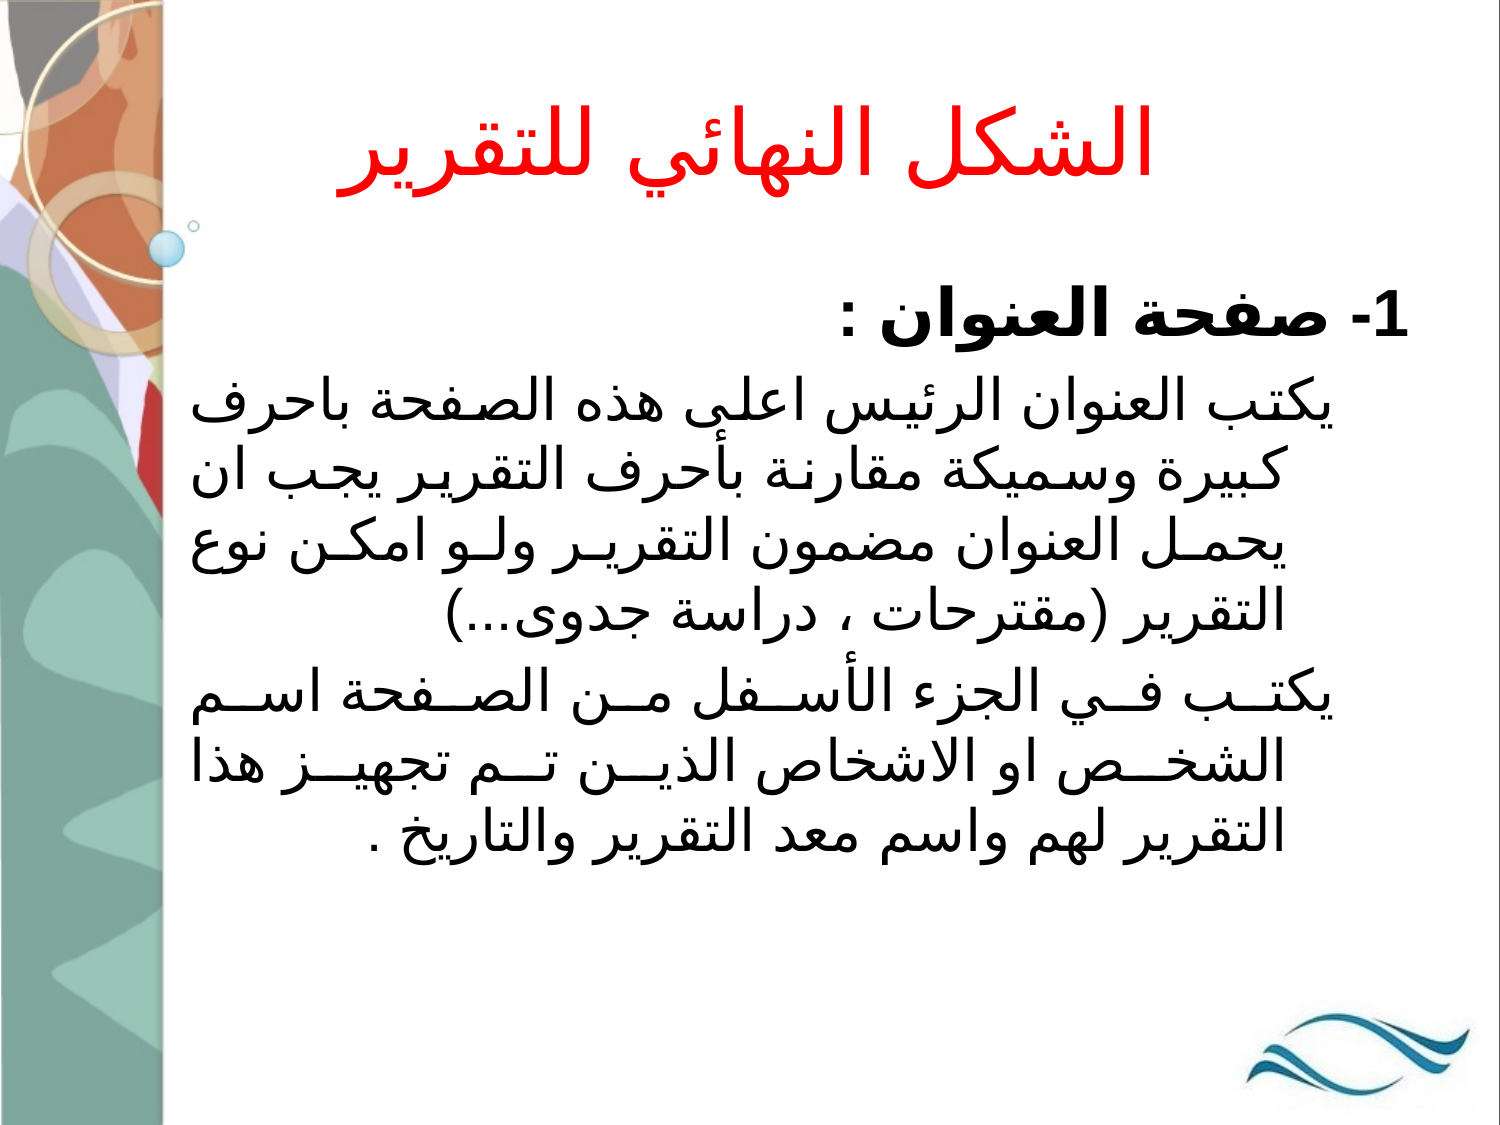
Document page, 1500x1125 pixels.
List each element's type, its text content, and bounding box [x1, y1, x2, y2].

list 1- صفحة العنوان : يكتب العنوان الرئيس اعلى هذه الصفحة باحرف كبيرة وسميكة مقارنة بأحرف التقرير يجب ان يحمل العنوان مضمون التقرير ولو امكن نوع التقرير (مقترحات ، دراسة جدوى...) يكتب في الجزء الأسفل من الصفحة اسم الشخص او الاشخاص الذين تم تجهيز هذا التقرير لهم واسم معد التقرير والتاريخ . [174, 262, 1426, 1006]
picture [0, 0, 1500, 1125]
title الشكل النهائي للتقرير [74, 44, 1426, 233]
